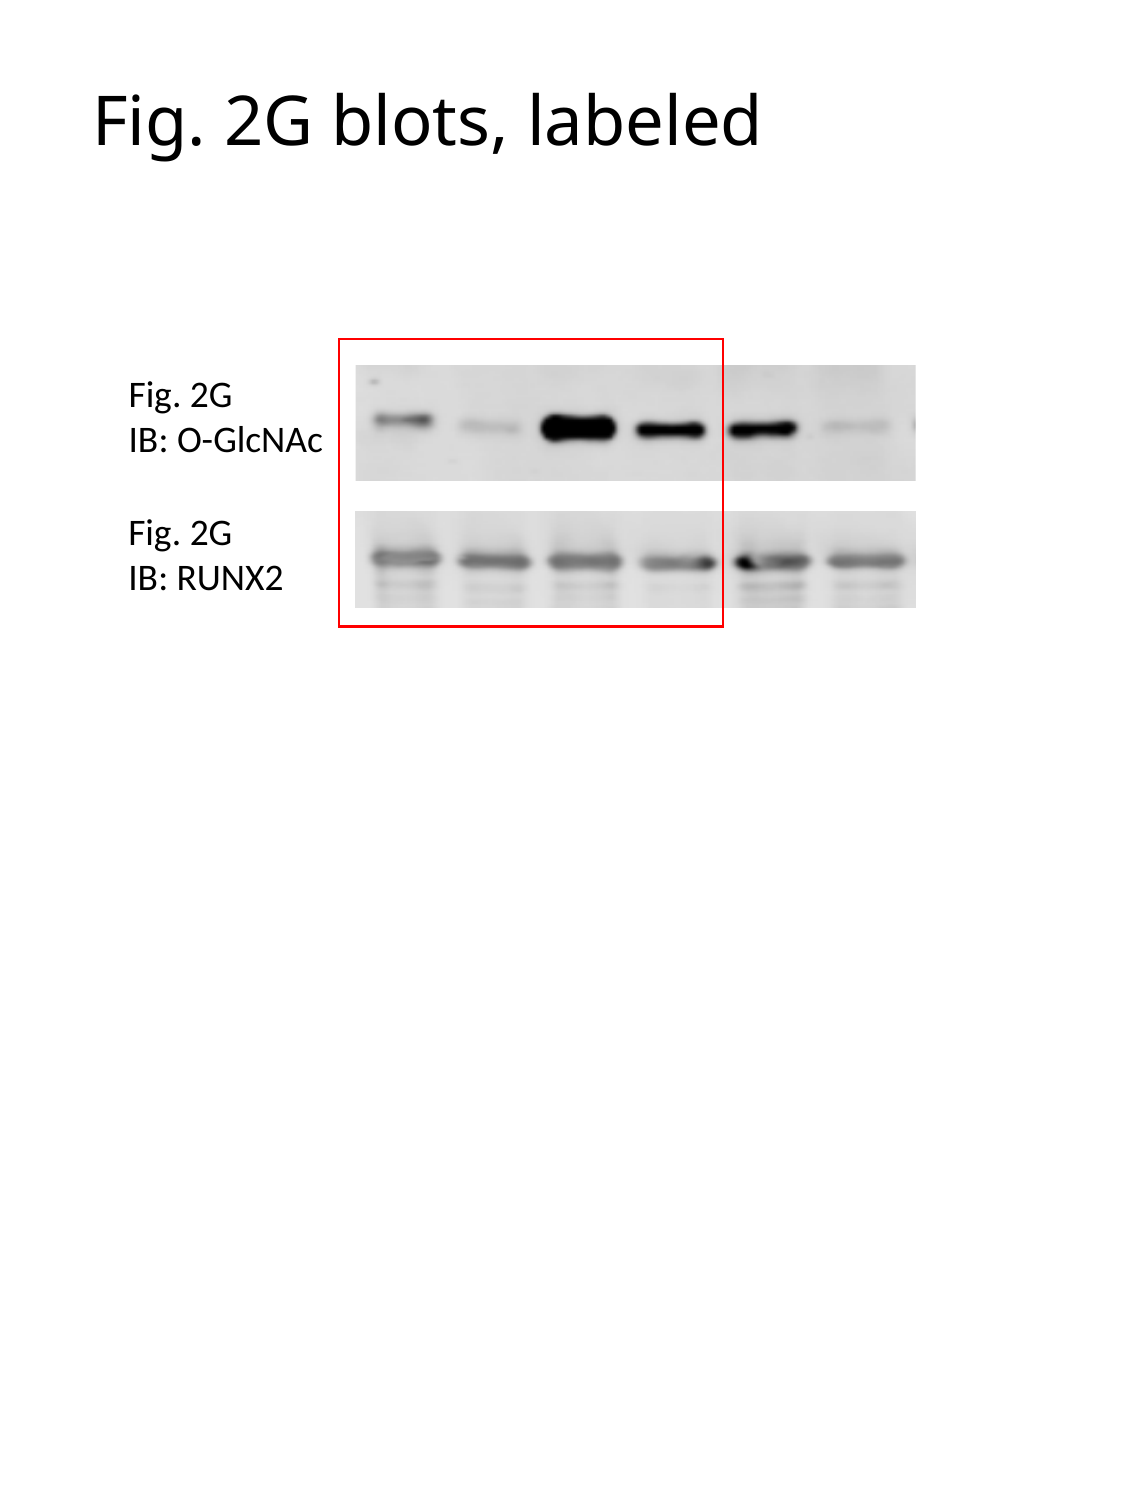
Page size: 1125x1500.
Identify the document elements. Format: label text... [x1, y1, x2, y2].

text_box Fig. 2G IB: O-GlcNAc [113, 362, 338, 468]
text_box Fig. 2G IB: RUNX2 [113, 500, 299, 606]
picture [354, 511, 917, 608]
text_box [338, 338, 724, 628]
picture [355, 365, 916, 481]
title Fig. 2G blots, labeled [77, 58, 1048, 189]
